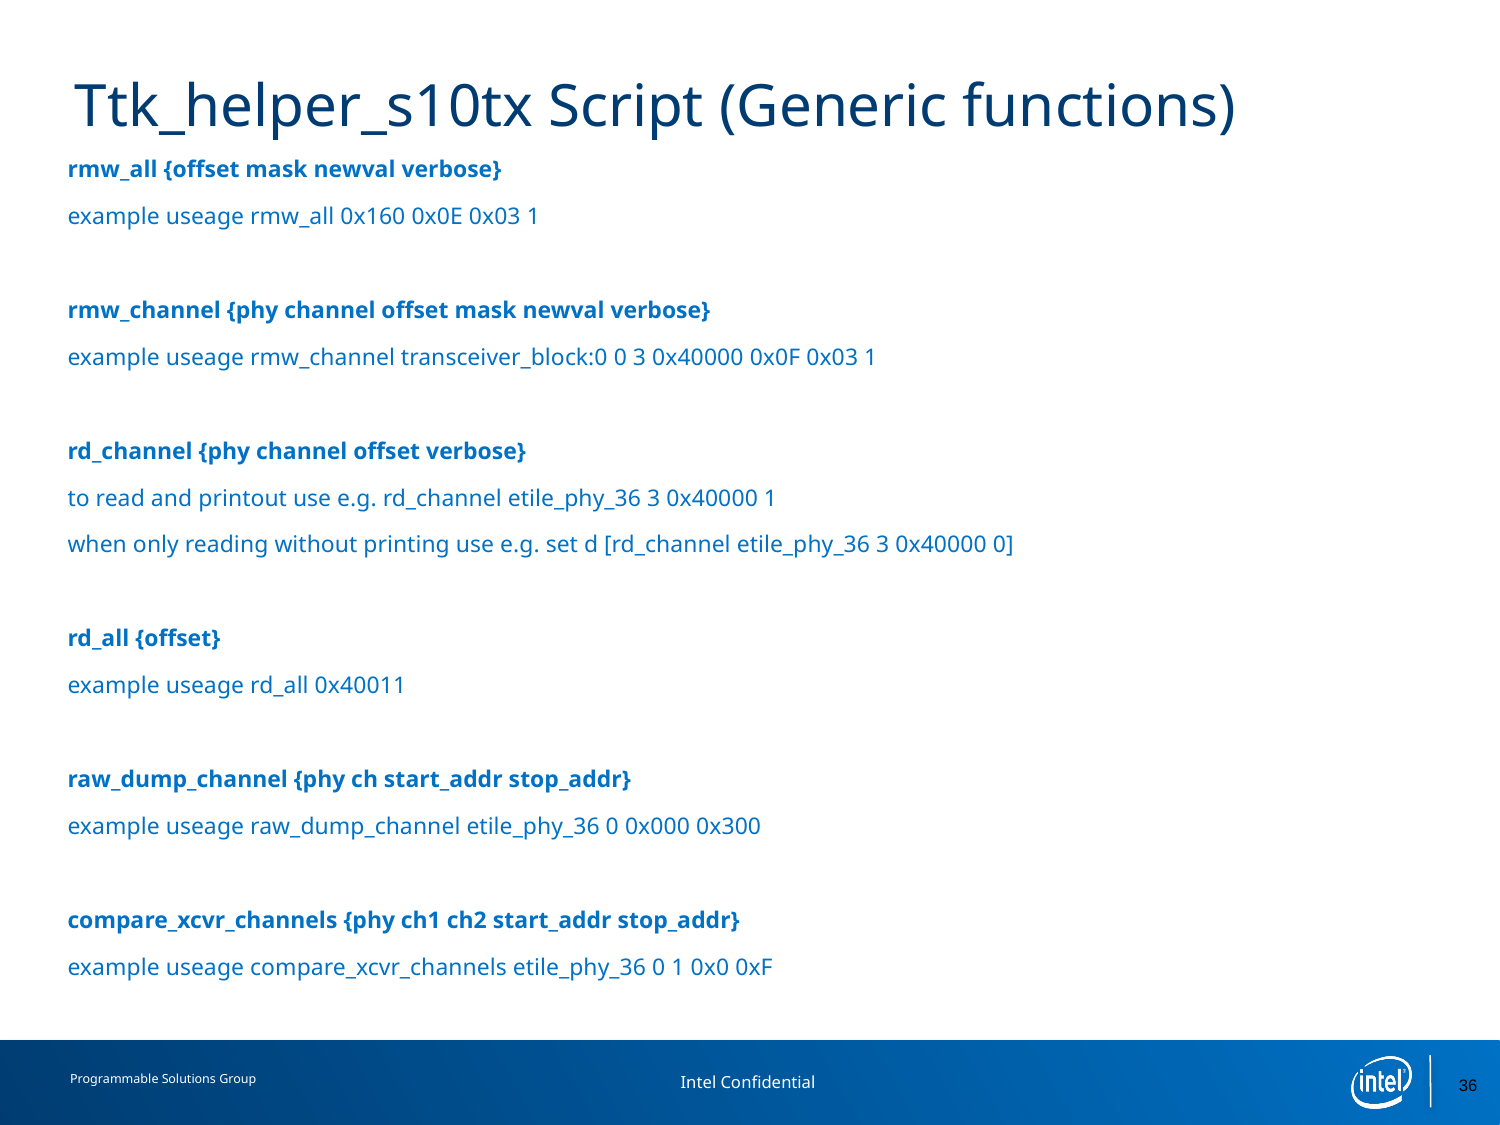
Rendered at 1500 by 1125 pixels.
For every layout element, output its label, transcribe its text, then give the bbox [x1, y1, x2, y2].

slide_number 36 [1127, 1055, 1478, 1116]
list rmw_all {offset mask newval verbose} example useage rmw_all 0x160 0x0E 0x03 1 rmw_channel {phy channel offset mask newval verbose} example useage rmw_channel transceiver_block:0 0 3 0x40000 0x0F 0x03 1 rd_channel {phy channel offset verbose} to read and printout use e.g. rd_channel etile_phy_36 3 0x40000 1 when only reading without printing use e.g. set d [rd_channel etile_phy_36 3 0x40000 0] rd_all {offset} example useage rd_all 0x40011 raw_dump_channel {phy ch start_addr stop_addr} example useage raw_dump_channel etile_phy_36 0 0x000 0x300 compare_xcvr_channels {phy ch1 ch2 start_addr stop_addr} example useage compare_xcvr_channels etile_phy_36 0 1 0x0 0xF [67, 159, 1463, 1033]
title Ttk_helper_s10tx Script (Generic functions) [74, 67, 1425, 159]
